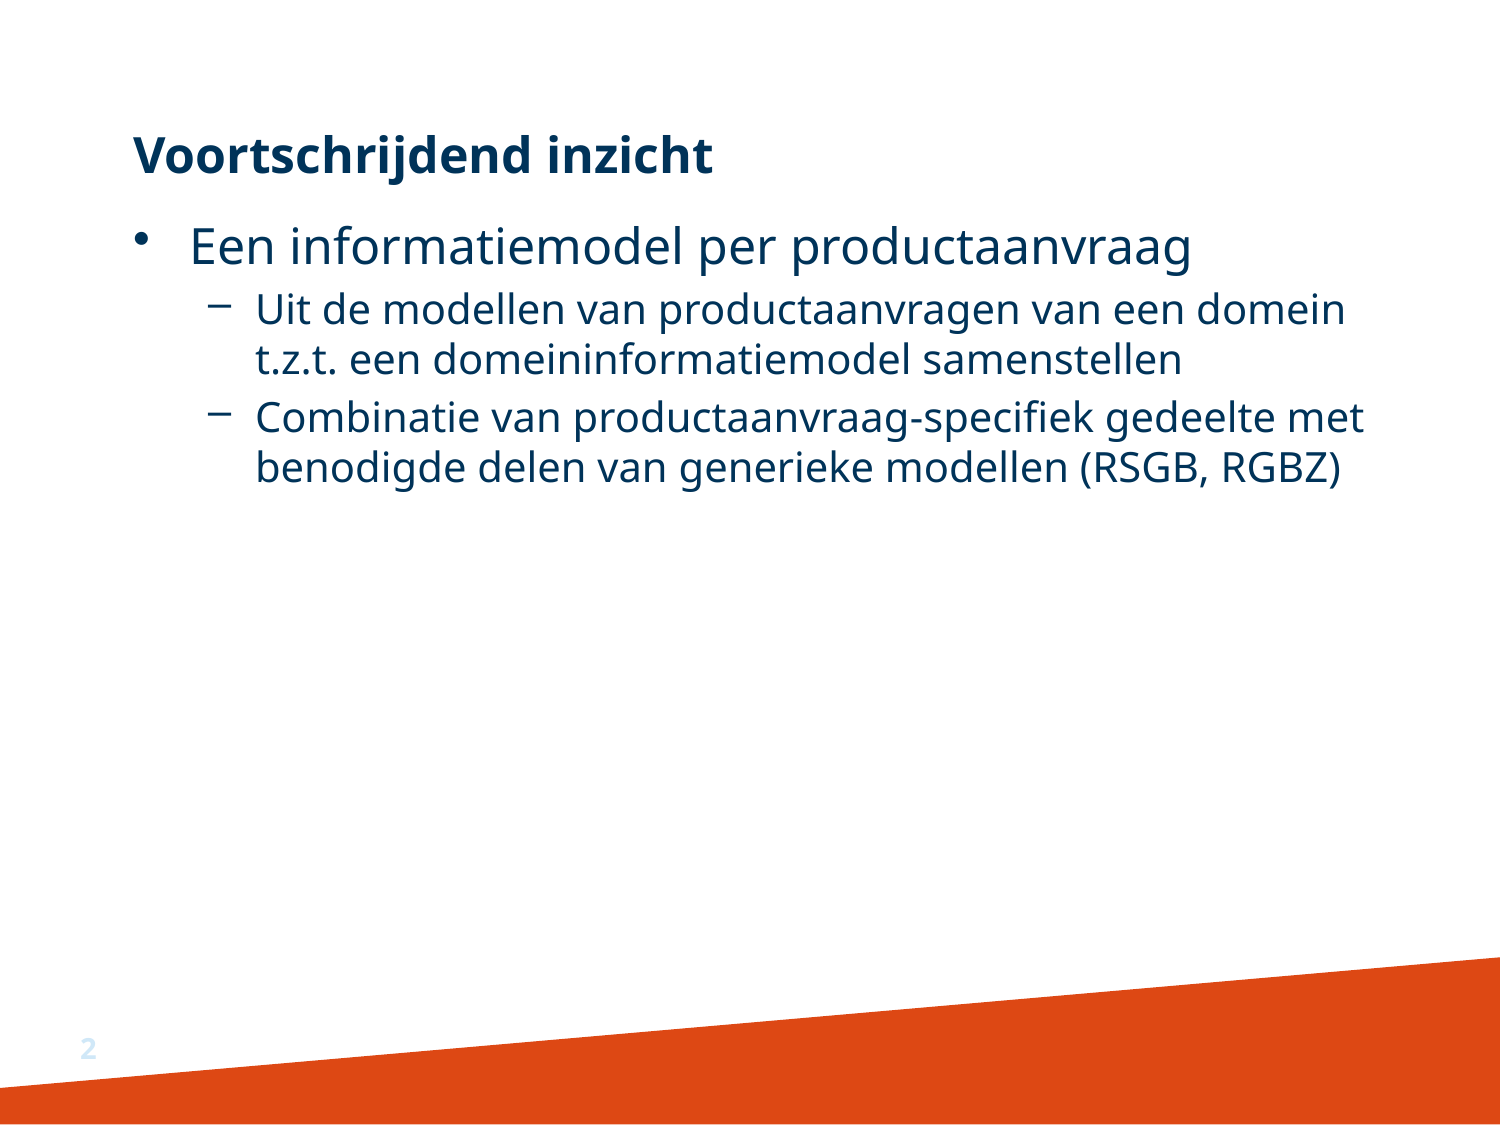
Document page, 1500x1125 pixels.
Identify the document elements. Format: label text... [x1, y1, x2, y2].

slide_number 2 [64, 1023, 172, 1071]
list Een informatiemodel per productaanvraag Uit de modellen van productaanvragen van een domein t.z.t. een domeininformatiemodel samenstellen Combinatie van productaanvraag-specifiek gedeelte met benodigde delen van generieke modellen (RSGB, RGBZ) [118, 206, 1382, 963]
title Voortschrijdend inzicht [118, 88, 1382, 206]
